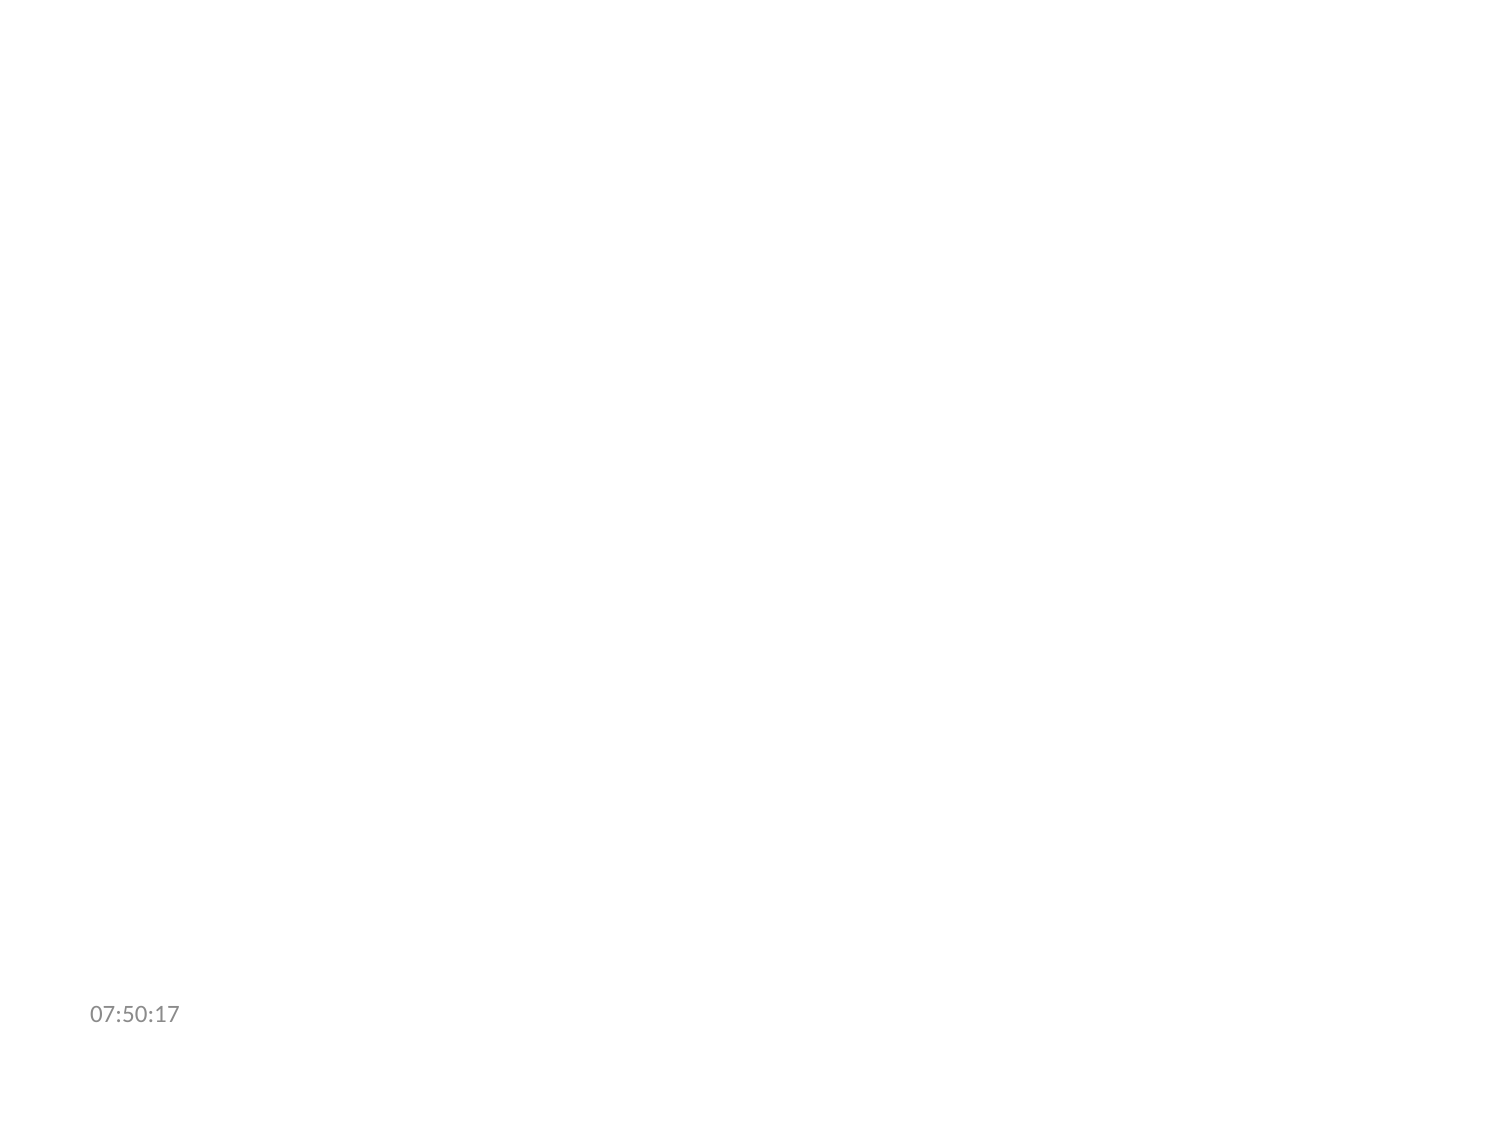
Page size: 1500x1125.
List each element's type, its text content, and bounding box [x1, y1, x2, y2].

text_box 15:35:09 [75, 982, 425, 1043]
